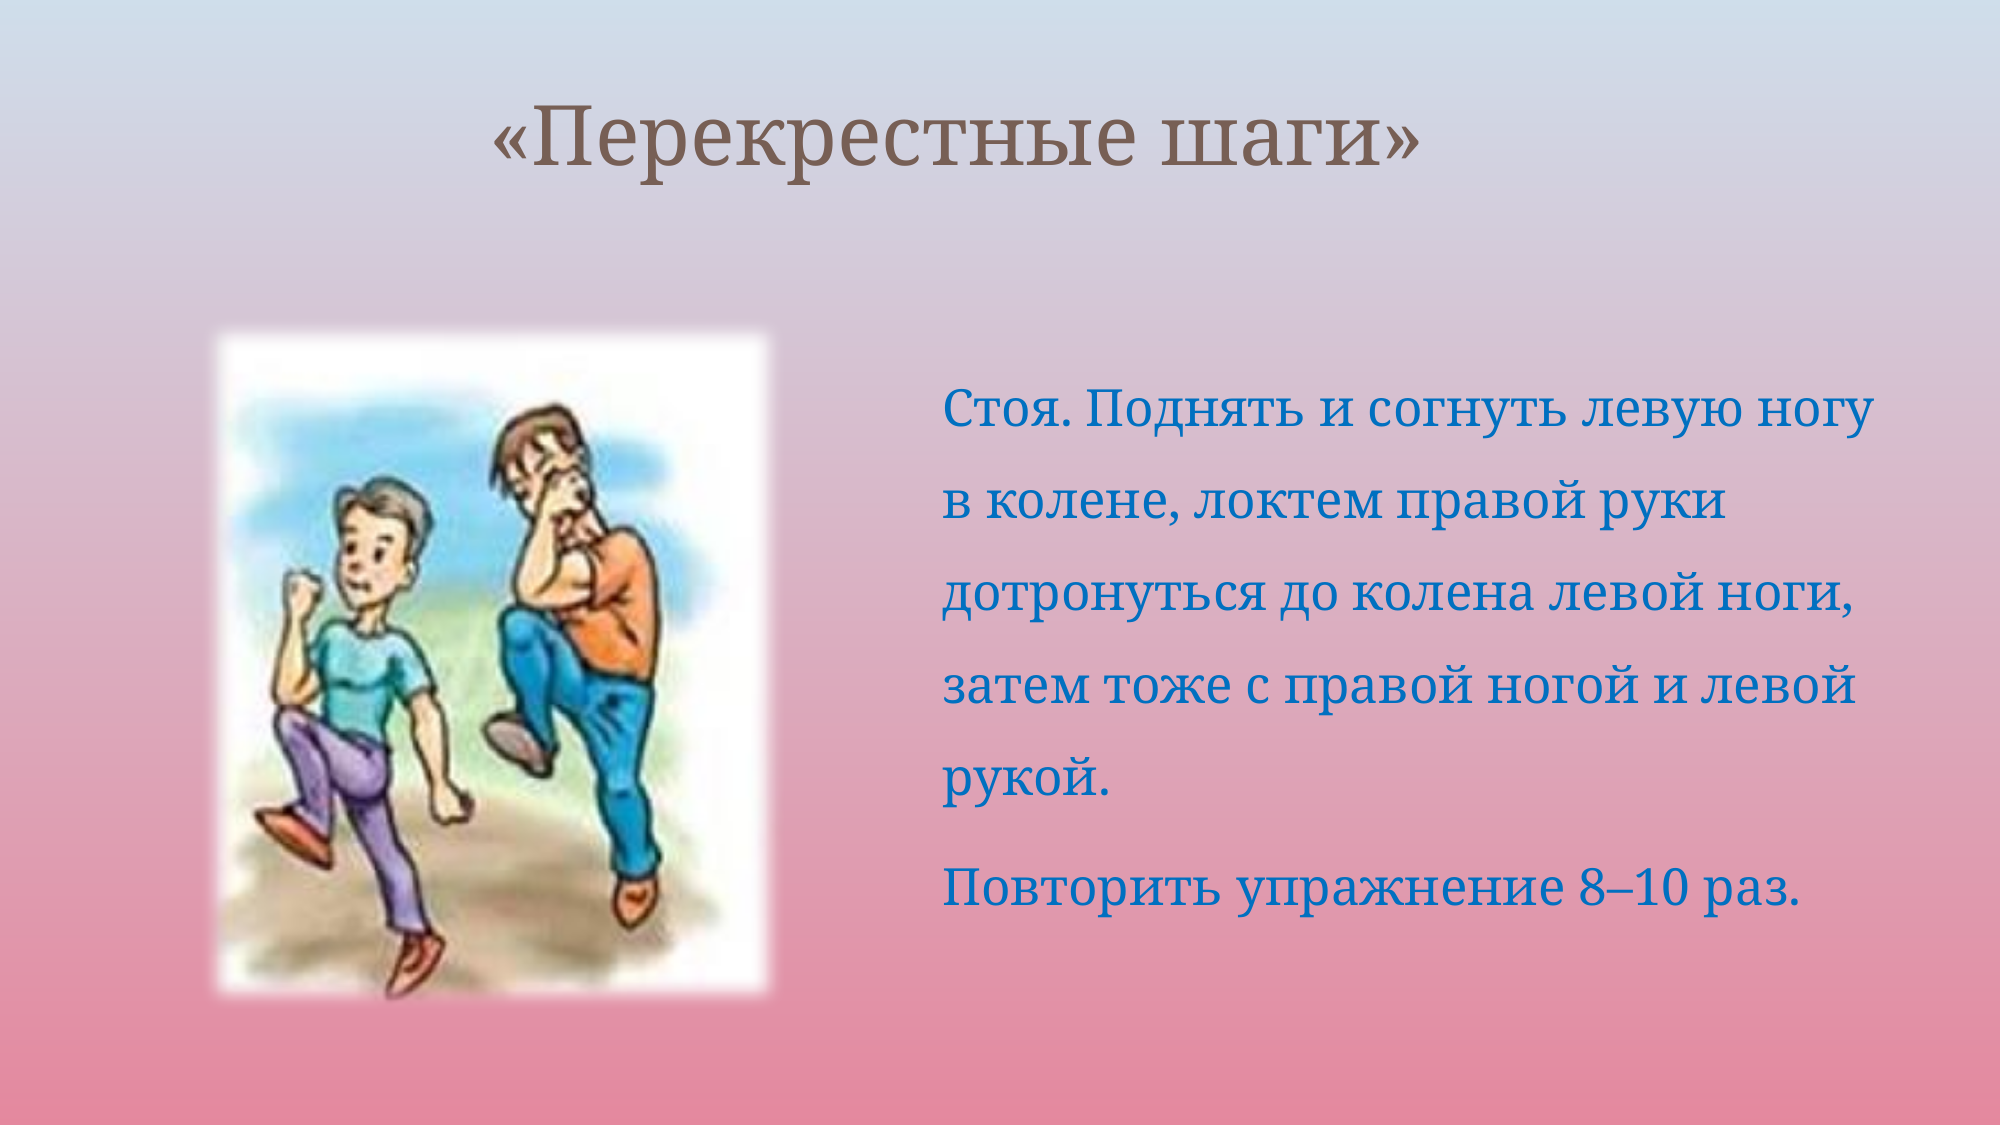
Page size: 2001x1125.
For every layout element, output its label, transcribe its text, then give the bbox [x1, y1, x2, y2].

title «Перекрестные шаги» [106, 74, 1808, 205]
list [198, 314, 786, 1010]
list Стоя. Поднять и согнуть левую ногу в колене, локтем правой руки дотронуться до колена левой ноги, затем тоже с правой ногой и левой рукой. Повторить упражнение 8–10 раз. [927, 337, 1917, 1027]
